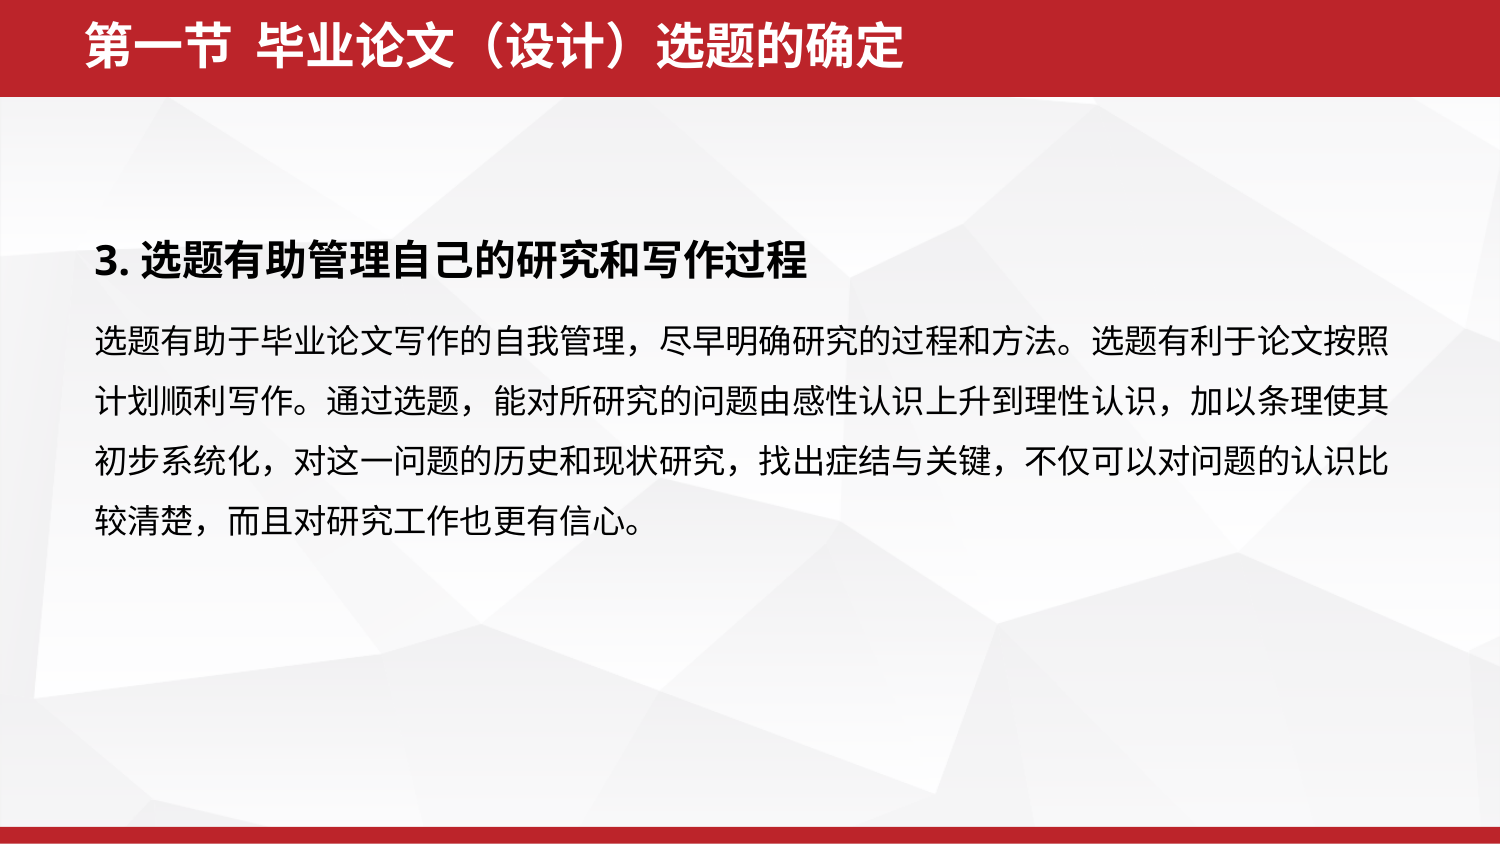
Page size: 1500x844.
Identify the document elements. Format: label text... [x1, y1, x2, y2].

text_box 3.选题有助管理自己的研究和写作过程 [79, 226, 1408, 292]
text_box 选题有助于毕业论文写作的自我管理，尽早明确研究的过程和方法。选题有利于论文按照计划顺利写作。通过选题，能对所研究的问题由感性认识上升到理性认识，加以条理使其初步系统化，对这一问题的历史和现状研究，找出症结与关键，不仅可以对问题的认识比较清楚，而且对研究工作也更有信心。 [79, 293, 1408, 548]
title 第一节 毕业论文（设计）选题的确定 [71, 0, 1200, 97]
picture [0, 97, 1500, 826]
